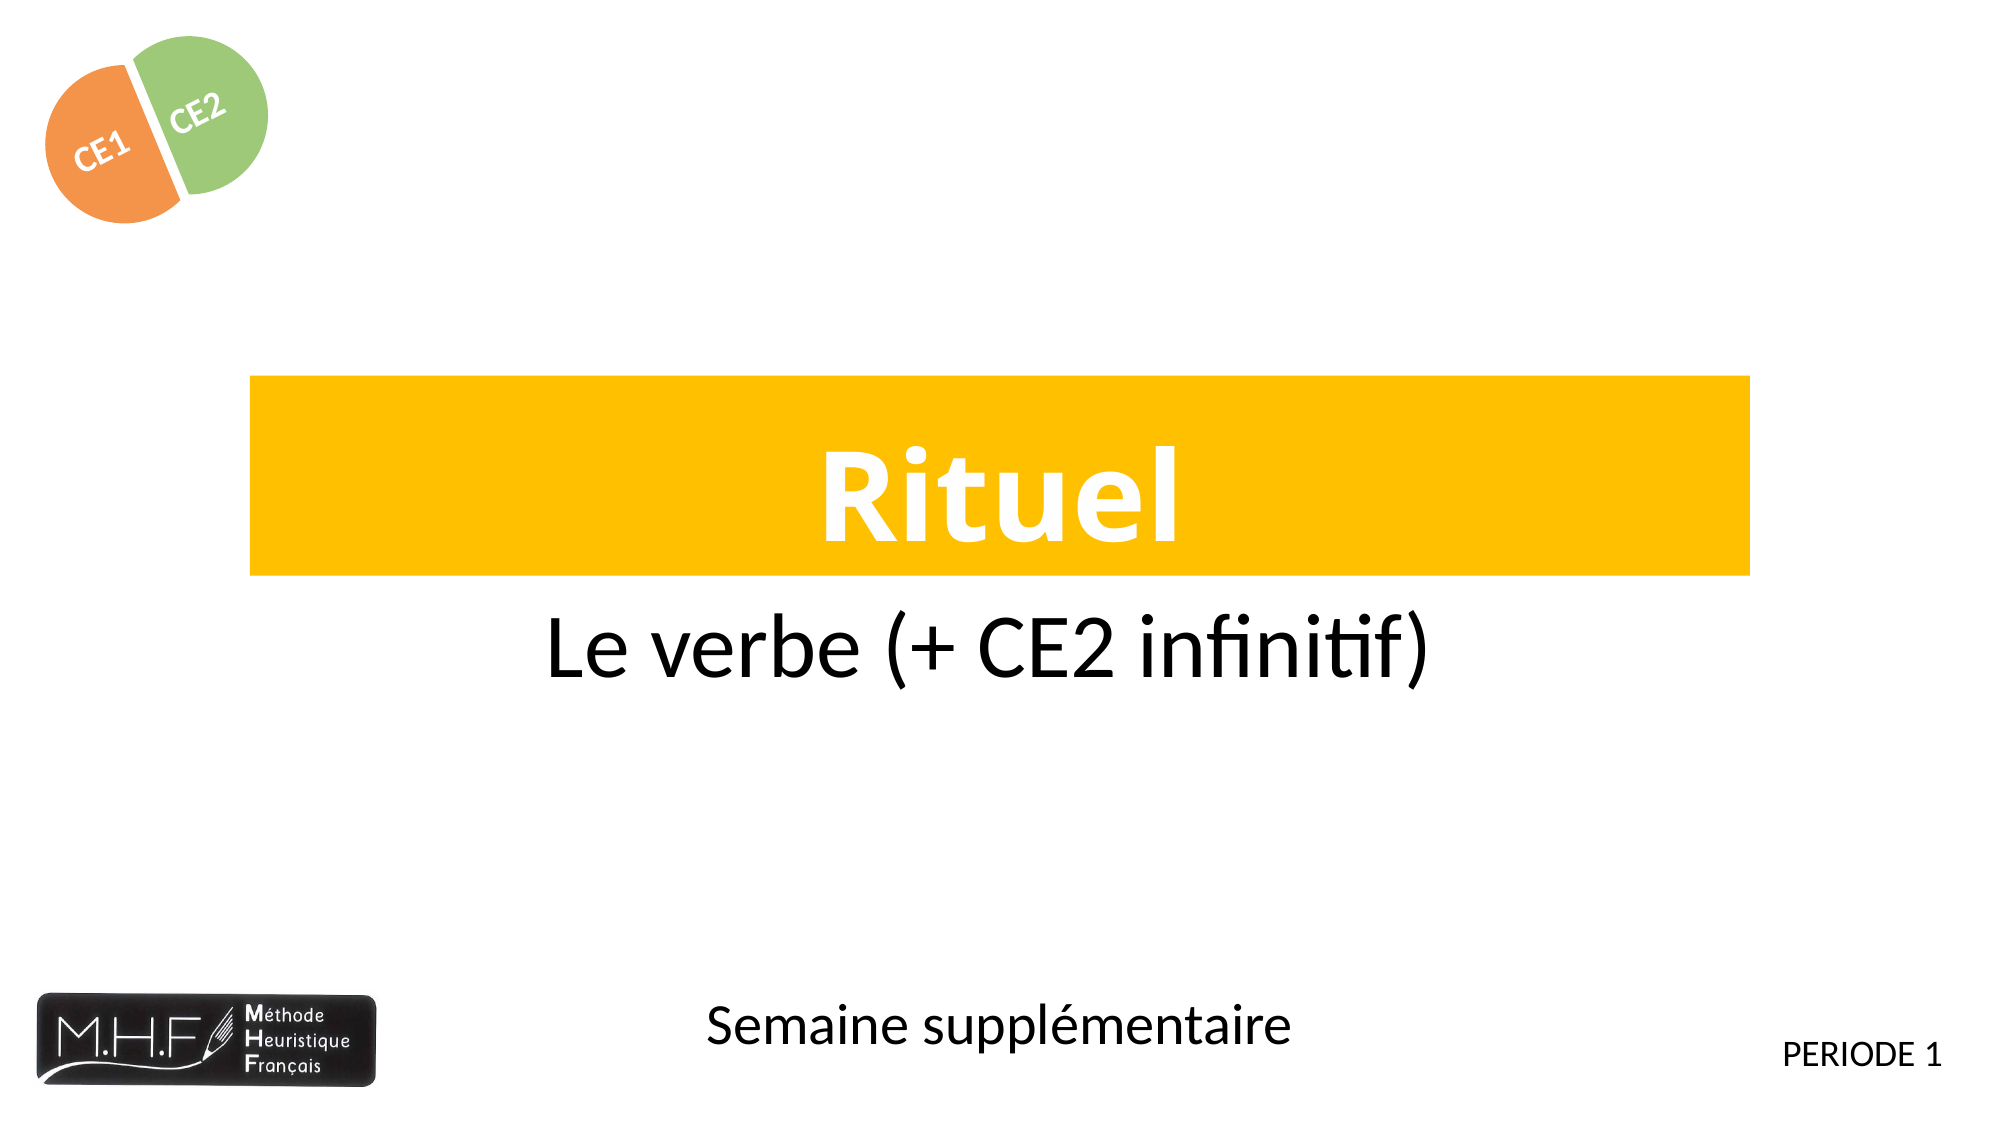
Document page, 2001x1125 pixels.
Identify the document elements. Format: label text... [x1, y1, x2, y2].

title Rituel [249, 375, 1750, 576]
text_box PERIODE 1 [1750, 1021, 1967, 1082]
subtitle Le verbe (+ CE2 infinitif) [249, 590, 1750, 863]
text_box Semaine supplémentaire [249, 987, 1750, 1118]
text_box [45, 35, 269, 224]
picture [33, 990, 379, 1089]
